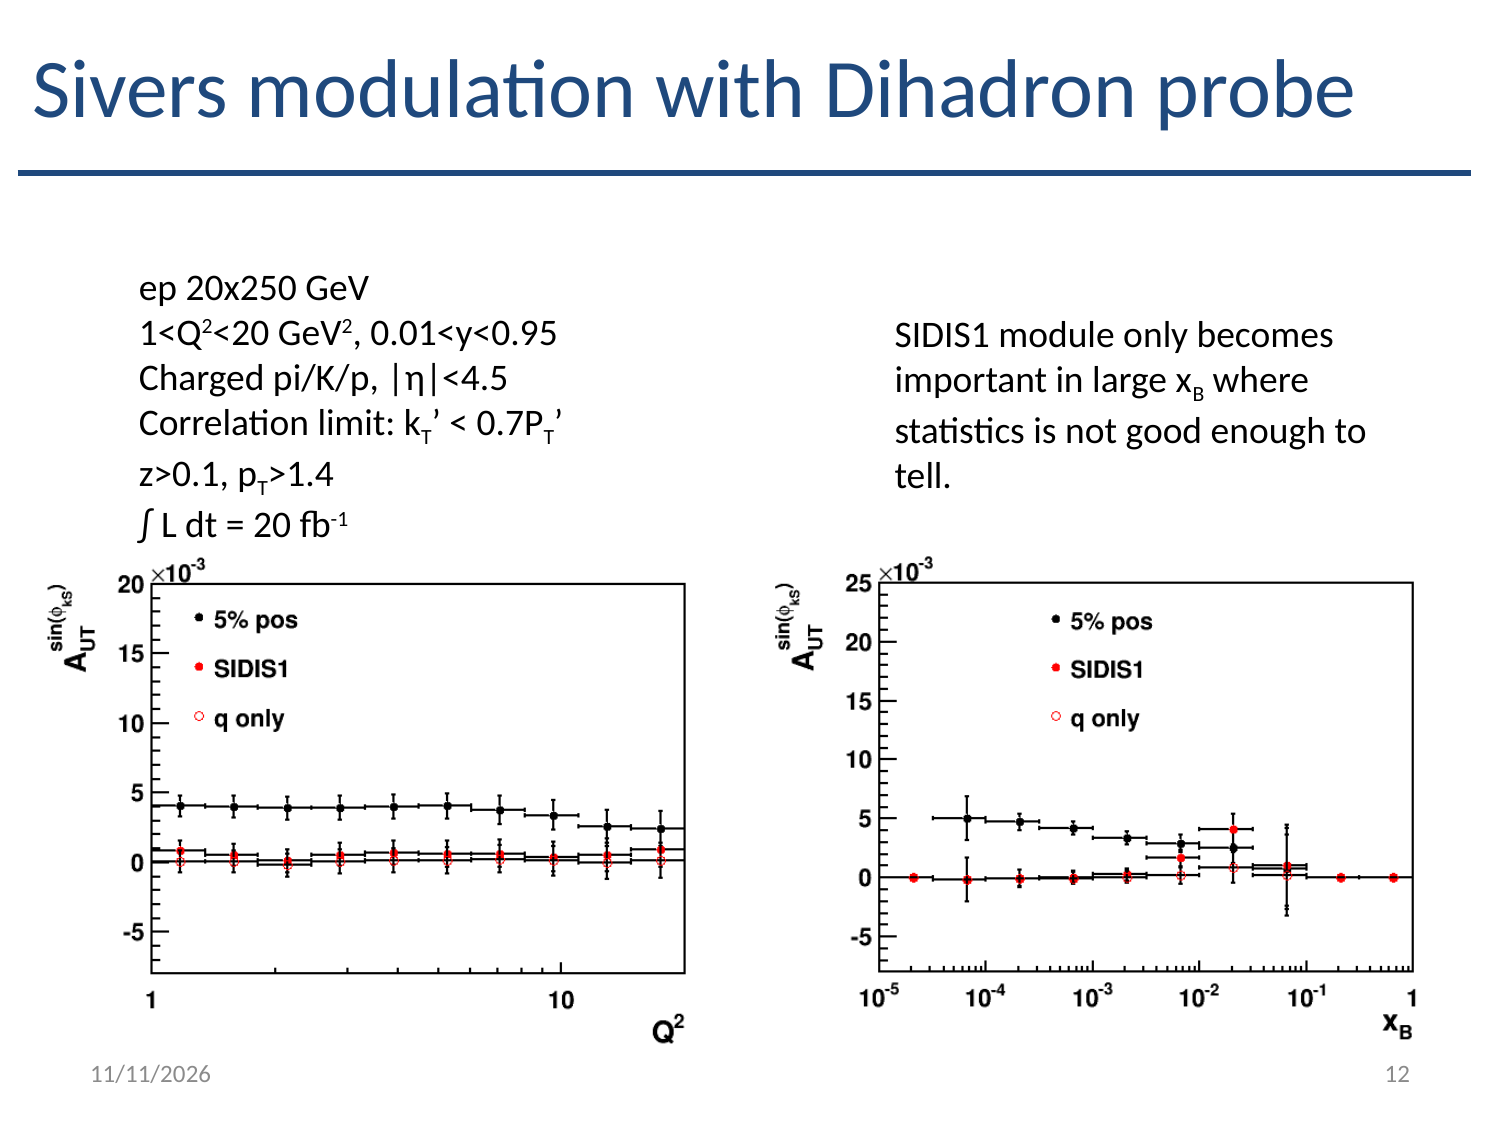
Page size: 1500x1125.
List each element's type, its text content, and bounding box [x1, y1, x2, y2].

text_box ep 20x250 GeV 1<Q2<20 GeV2, 0.01<y<0.95 Charged pi/K/p, |η|<4.5 Correlation limit: kT’ < 0.7PT’ z>0.1, pT>1.4 ∫ L dt = 20 fb-1 [123, 255, 798, 553]
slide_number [75, 1057, 425, 1103]
text_box SIDIS1 module only becomes important in large xB where statistics is not good enough to tell. [879, 302, 1400, 504]
title Sivers modulation with Dihadron probe [17, 7, 1483, 161]
slide_number 12 [1074, 1056, 1425, 1103]
picture [40, 550, 712, 1050]
picture [773, 551, 1438, 1048]
